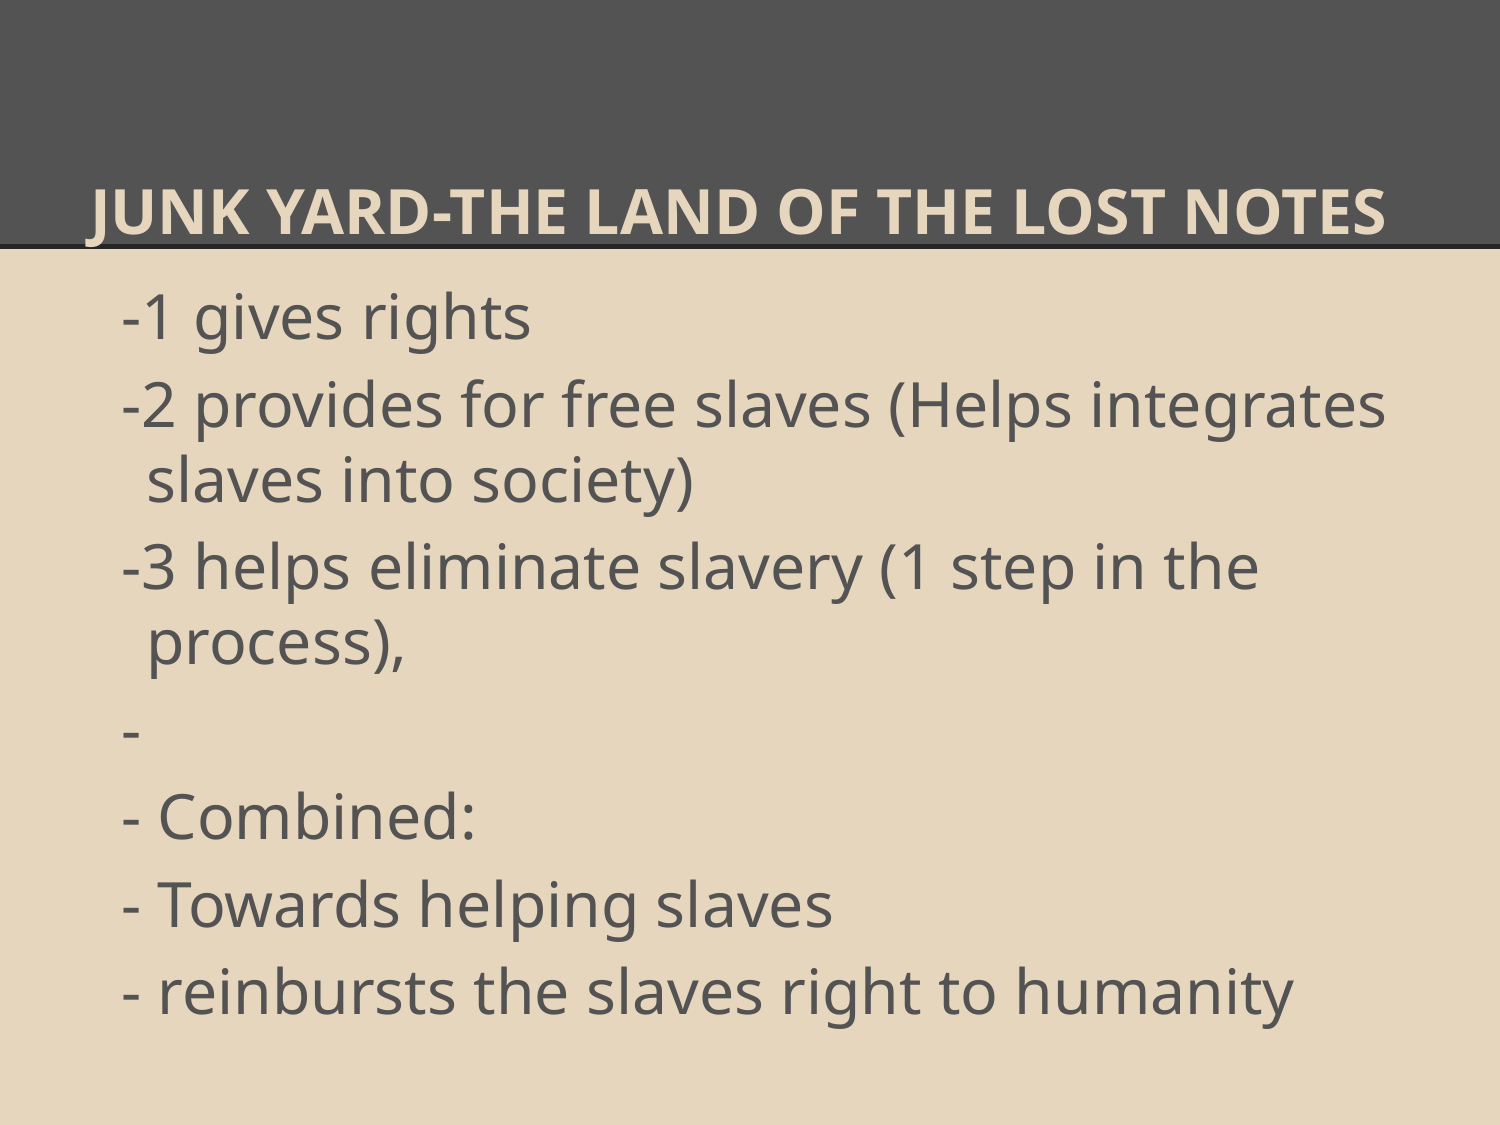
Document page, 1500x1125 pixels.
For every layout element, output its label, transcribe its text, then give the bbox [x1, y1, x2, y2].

title JUNK YARD-THE LAND OF THE LOST NOTES [75, 75, 1425, 262]
list -1 gives rights -2 provides for free slaves (Helps integrates slaves into society) -3 helps eliminate slavery (1 step in the process), - - Combined: - Towards helping slaves - reinbursts the slaves right to humanity [75, 262, 1425, 1078]
